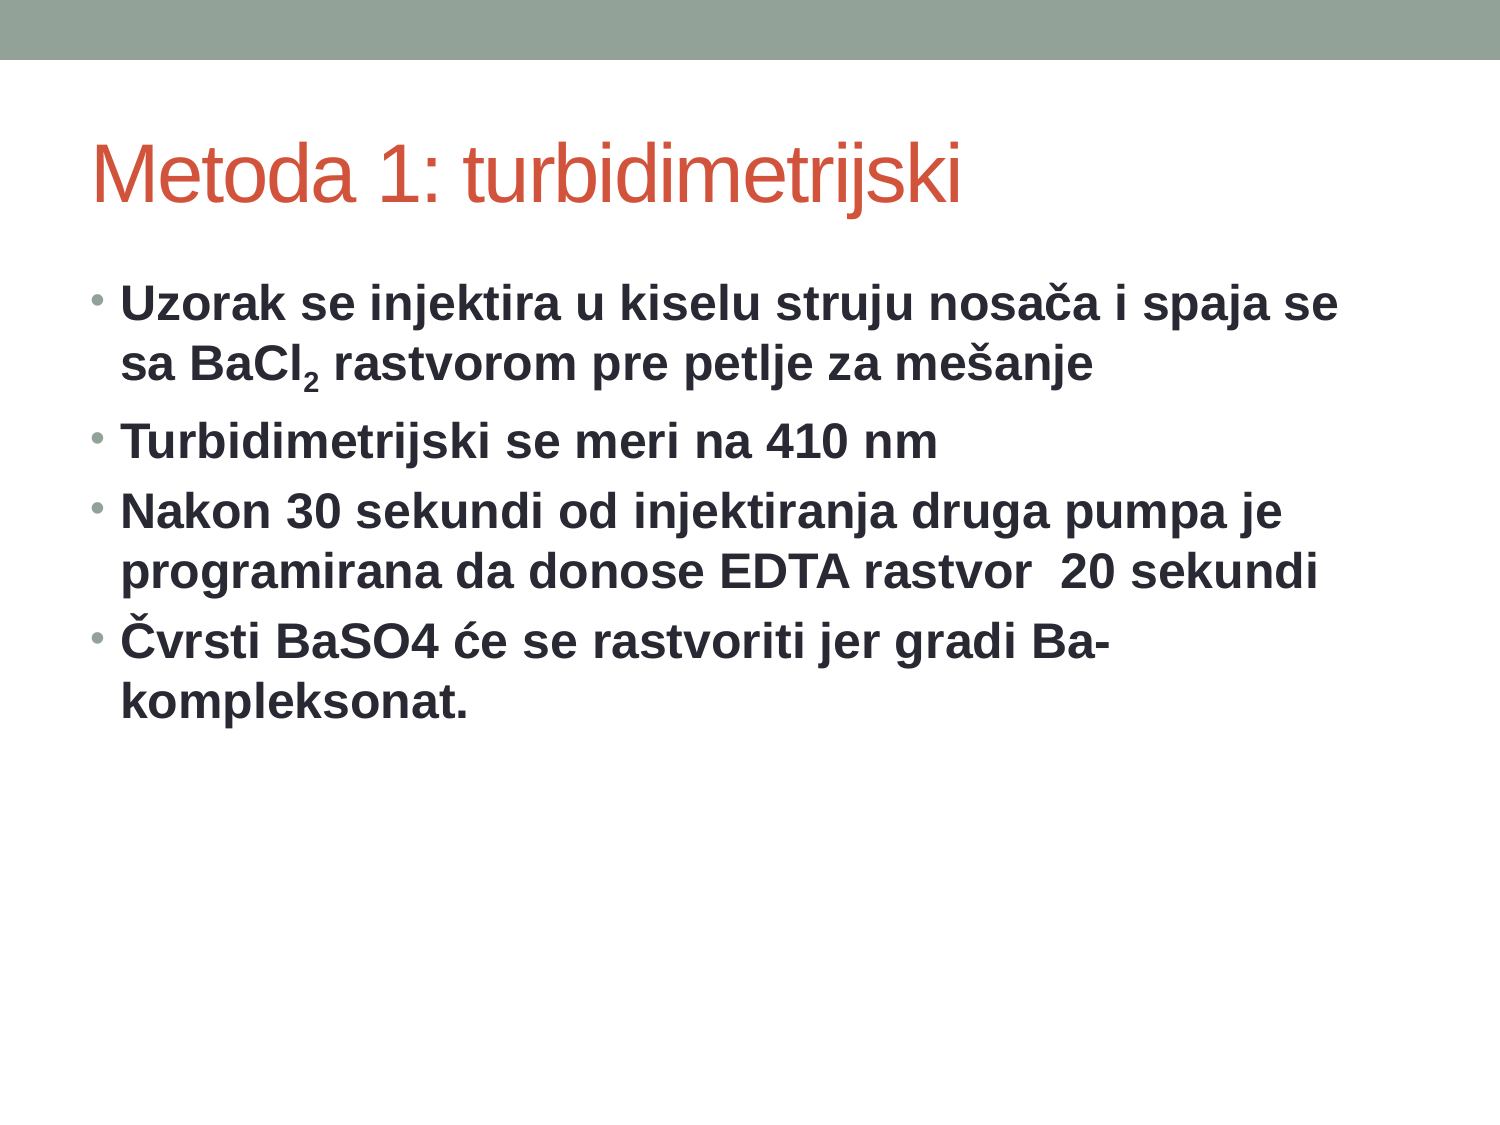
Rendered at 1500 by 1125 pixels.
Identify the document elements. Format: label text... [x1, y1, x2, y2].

list Uzorak se injektira u kiselu struju nosača i spaja se sa BaCl2 rastvorom pre petlje za mešanje Turbidimetrijski se meri na 410 nm Nakon 30 sekundi od injektiranja druga pumpa je programirana da donose EDTA rastvor 20 sekundi Čvrsti BaSO4 će se rastvoriti jer gradi Ba-kompleksonat. [75, 262, 1425, 1063]
title Metoda 1: turbidimetrijski [75, 87, 1425, 250]
